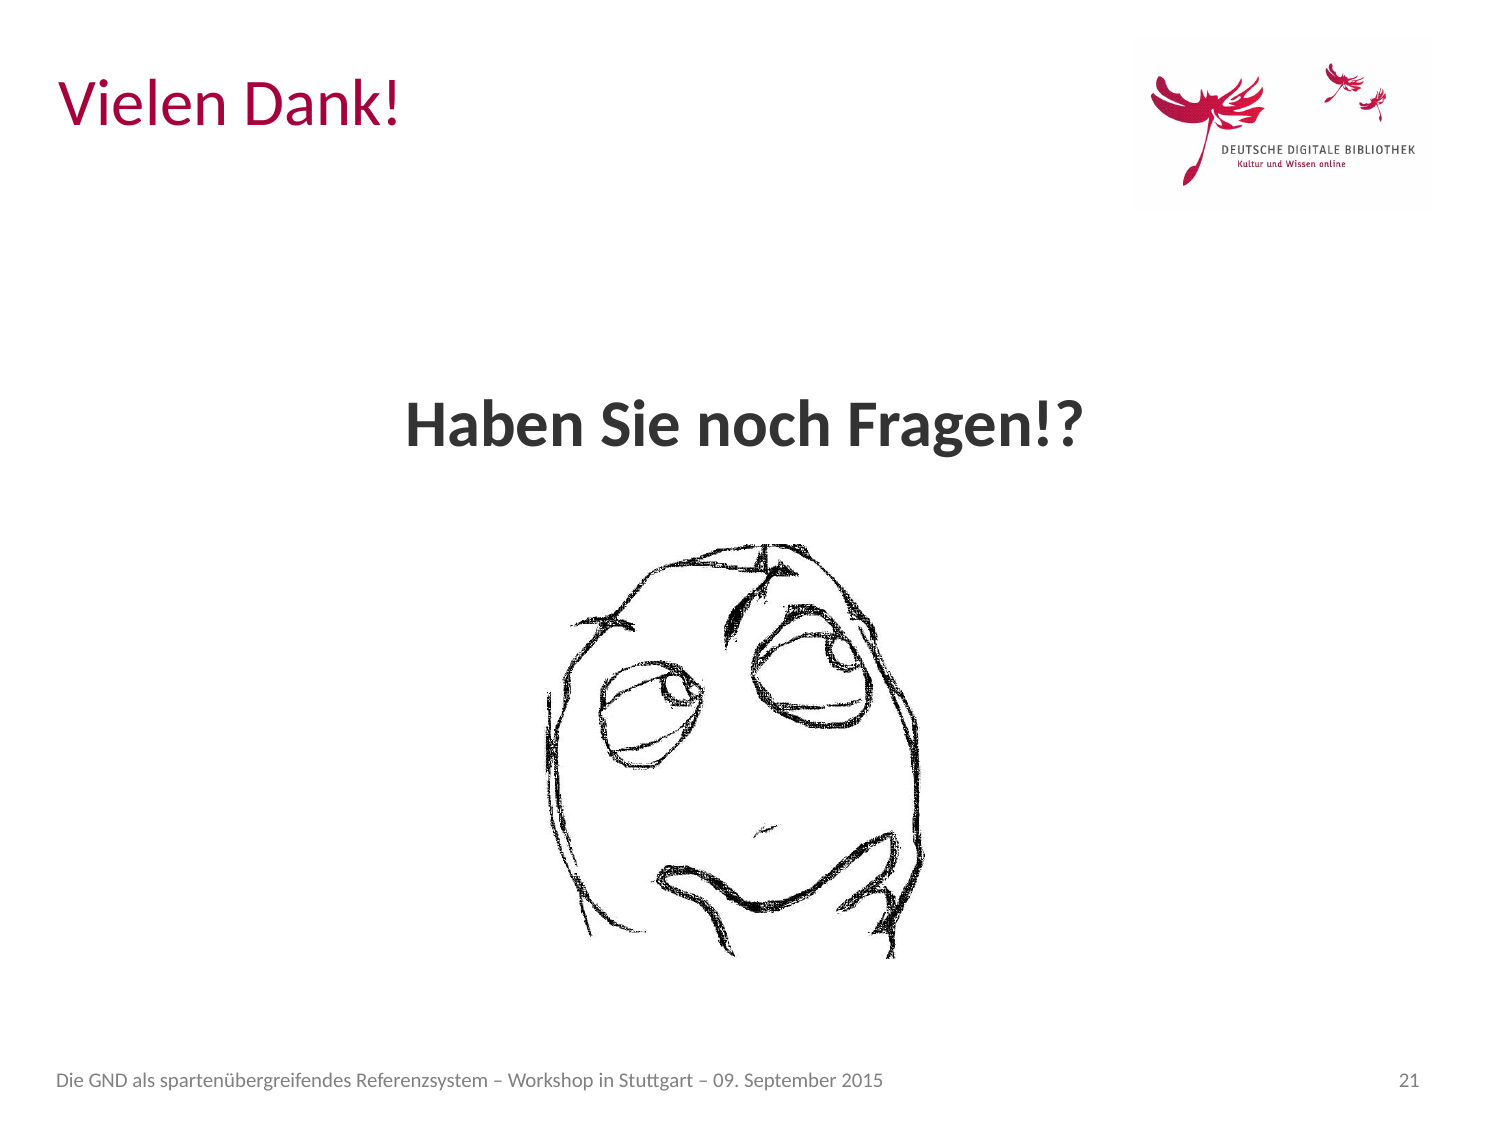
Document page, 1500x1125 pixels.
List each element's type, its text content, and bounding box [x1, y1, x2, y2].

list Vielen Dank! [59, 59, 1090, 125]
list Haben Sie noch Fragen!? [59, 236, 1433, 1004]
picture [531, 544, 939, 959]
picture [1134, 38, 1433, 211]
